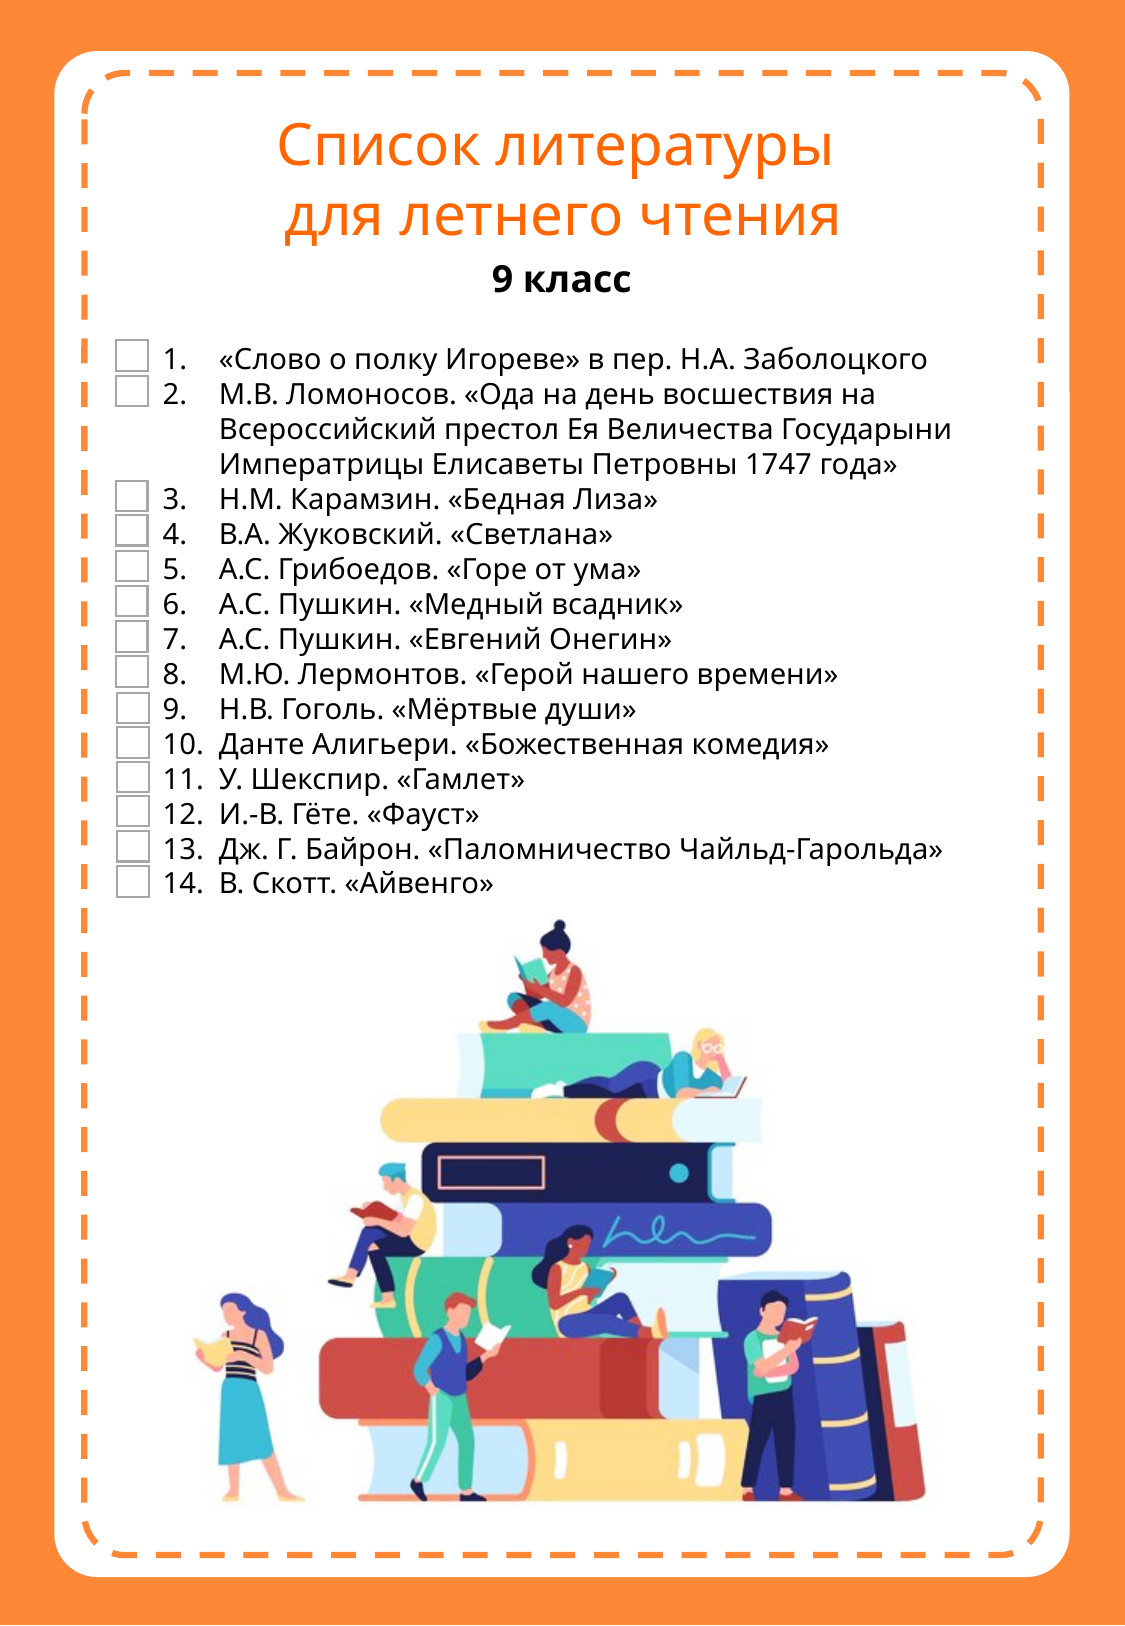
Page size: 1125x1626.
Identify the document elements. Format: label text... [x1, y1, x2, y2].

text_box [116, 761, 150, 793]
text_box [116, 865, 150, 898]
text_box [115, 480, 149, 512]
text_box 9 класс [318, 247, 806, 308]
text_box [115, 339, 149, 372]
text_box [116, 692, 150, 724]
text_box [115, 514, 149, 547]
text_box [115, 655, 149, 688]
text_box [83, 71, 1042, 1557]
text_box [115, 620, 149, 653]
text_box [115, 550, 149, 582]
text_box [116, 726, 150, 759]
text_box [116, 795, 150, 827]
text_box «Слово о полку Игореве» в пер. Н.А. Заболоцкого М.В. Ломоносов. «Ода на день восшествия на Всероссийский престол Ея Величества Государыни Императрицы Елисаветы Петровны 1747 года» Н.М. Карамзин. «Бедная Лиза» В.А. Жуковский. «Светлана» А.С. Грибоедов. «Горе от ума» А.С. Пушкин. «Медный всадник» А.С. Пушкин. «Евгений Онегин» М.Ю. Лермонтов. «Герой нашего времени» Н.В. Гоголь. «Мёртвые души» Данте Алигьери. «Божественная комедия» У. Шекспир. «Гамлет» И.-В. Гёте. «Фауст» Дж. Г. Байрон. «Паломничество Чайльд-Гарольда» В. Скотт. «Айвенго» [147, 333, 1041, 908]
text_box [53, 49, 1071, 1579]
text_box Список литературы для летнего чтения [108, 99, 1018, 255]
text_box [115, 375, 149, 407]
text_box [115, 585, 149, 617]
text_box [116, 830, 150, 863]
picture [188, 913, 937, 1508]
